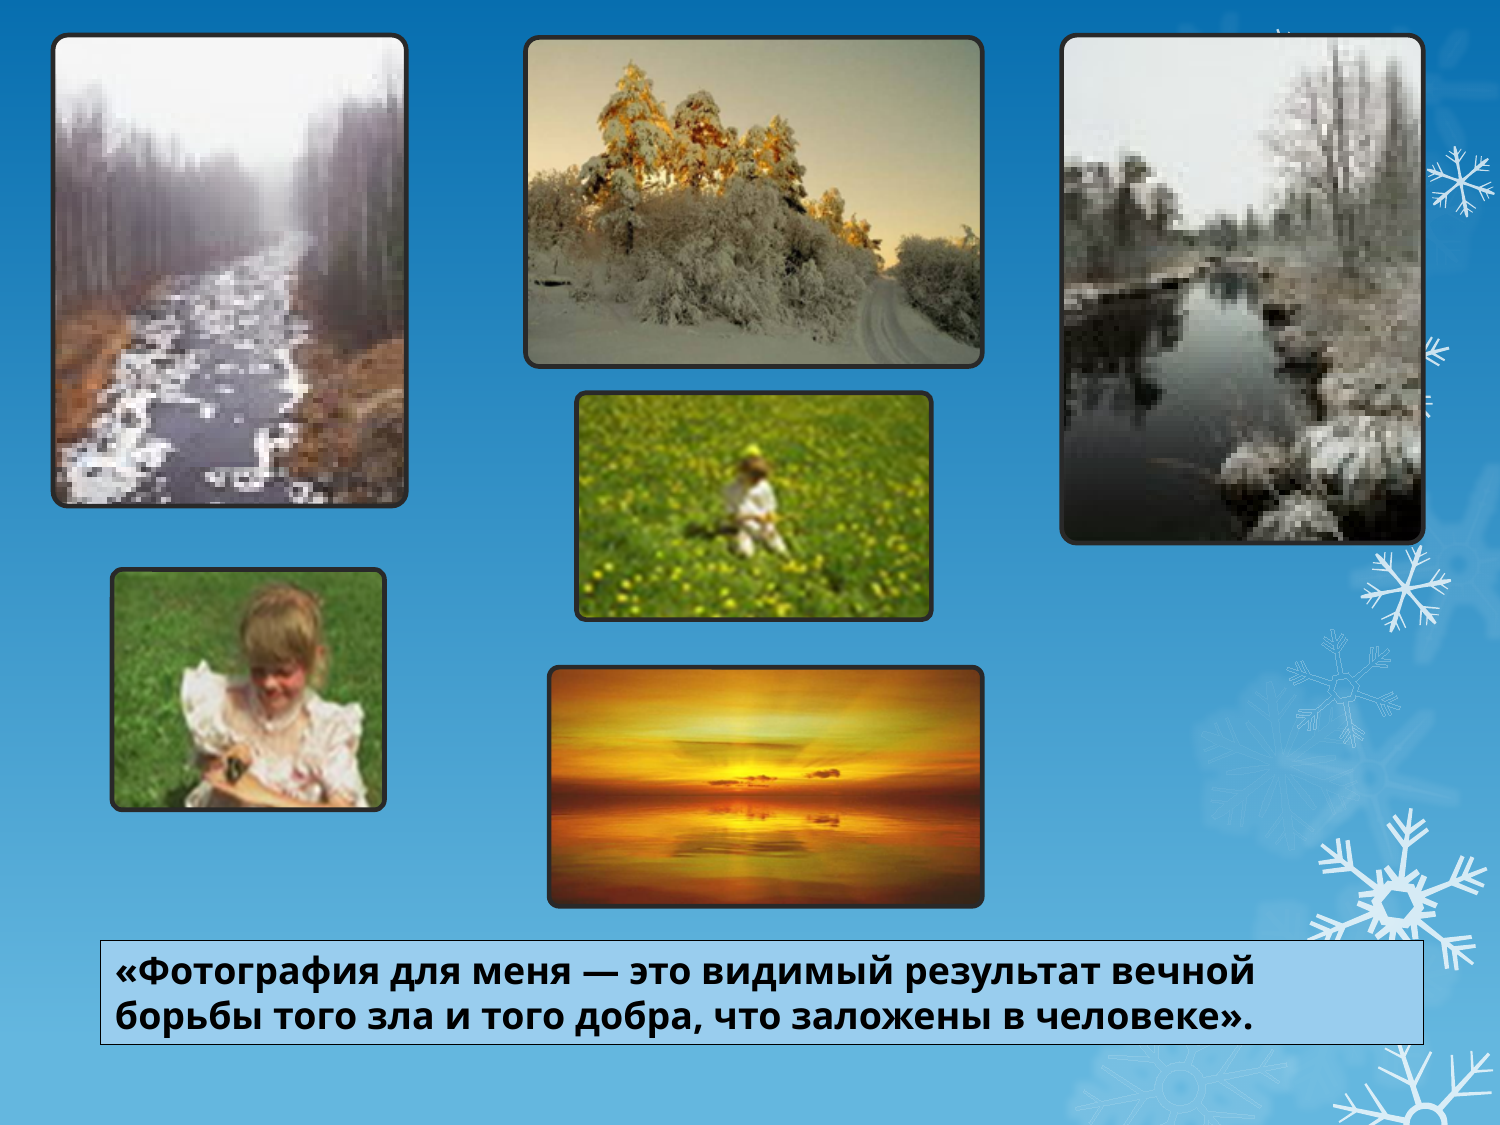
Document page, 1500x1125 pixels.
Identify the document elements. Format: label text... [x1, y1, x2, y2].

picture [548, 666, 983, 907]
picture [524, 36, 983, 367]
text_box «Фотография для меня — это видимый результат вечной борьбы того зла и того добра, что заложены в человеке». [100, 940, 1424, 1045]
picture [1061, 34, 1424, 544]
picture [575, 392, 932, 621]
picture [111, 568, 385, 811]
picture [52, 34, 407, 507]
